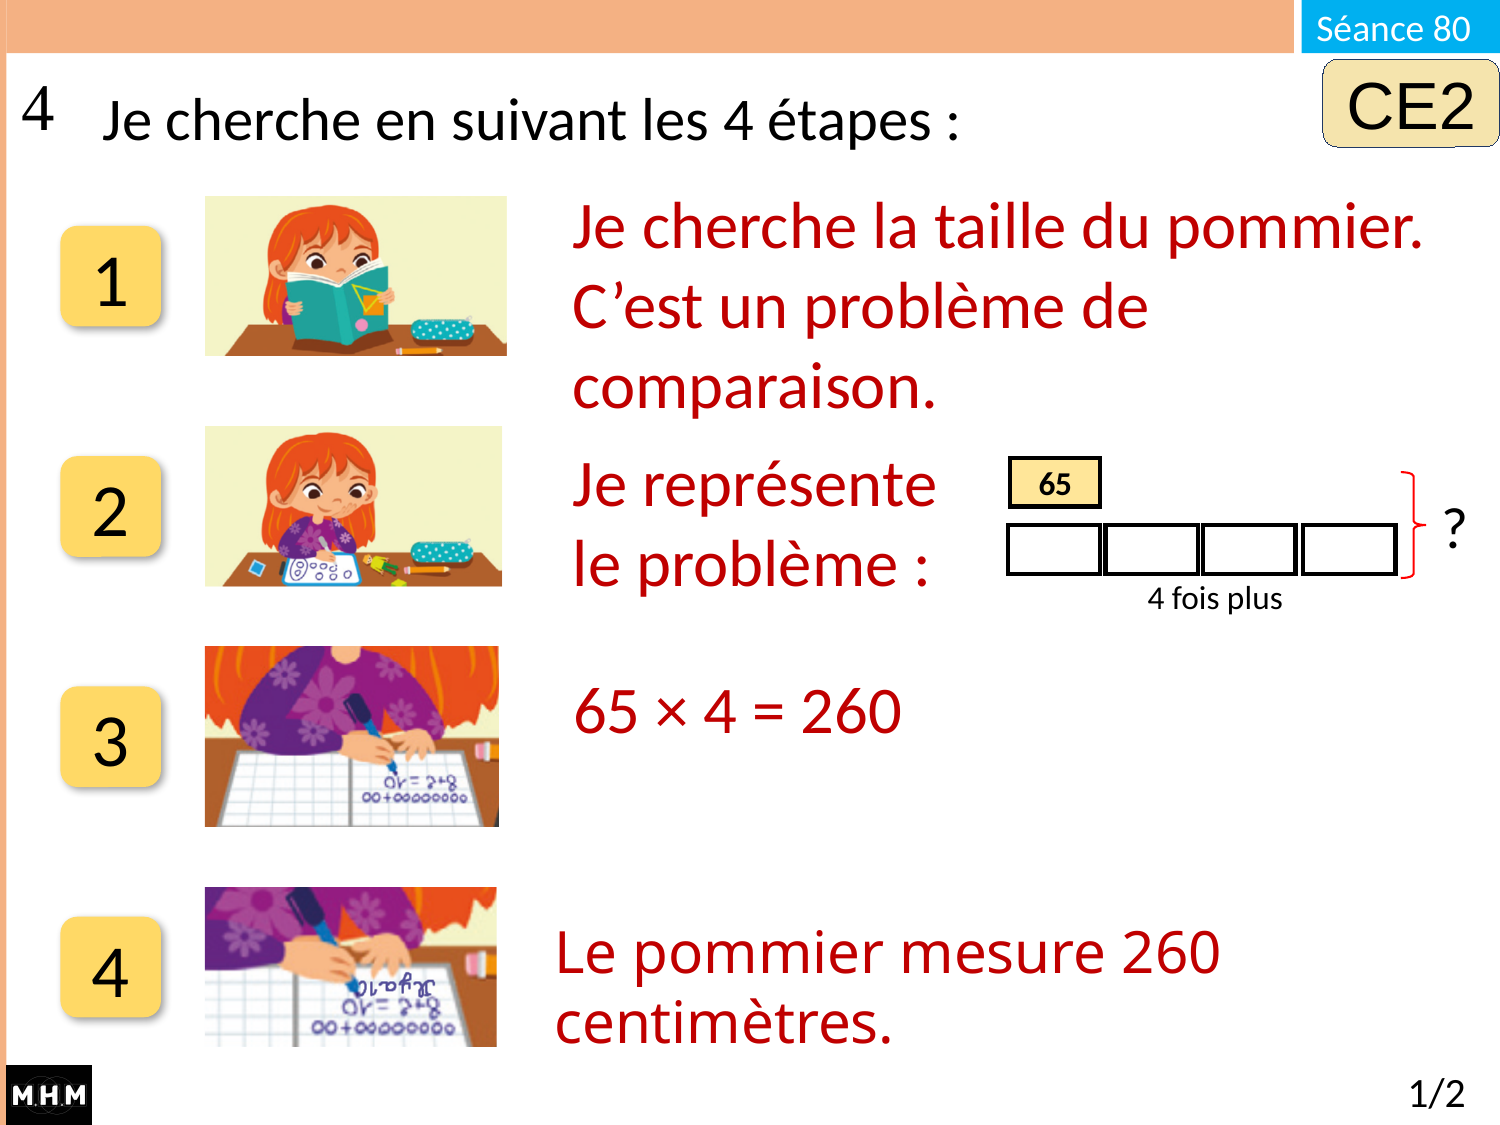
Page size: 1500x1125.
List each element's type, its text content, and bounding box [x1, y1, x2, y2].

text_box 65 × 4 = 260 [558, 659, 1483, 835]
picture [204, 196, 515, 357]
picture [204, 887, 497, 1047]
text_box 3 [58, 684, 164, 790]
picture [204, 645, 500, 828]
text_box Je représente le problème : [558, 432, 1458, 607]
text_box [1007, 457, 1472, 622]
text_box 4 [58, 914, 164, 1020]
text_box 1 [58, 223, 164, 329]
picture [204, 426, 503, 587]
text_box Je cherche la taille du pommier. C’est un problème de comparaison. [558, 174, 1500, 430]
text_box CE2 [1322, 59, 1500, 148]
text_box Le pommier mesure 260 centimètres. [539, 908, 1500, 1063]
list 1/2 [1373, 1064, 1500, 1125]
picture [6, 1065, 92, 1125]
text_box 2 [58, 454, 164, 559]
title Je cherche en suivant les 4 étapes : [88, 35, 1382, 161]
